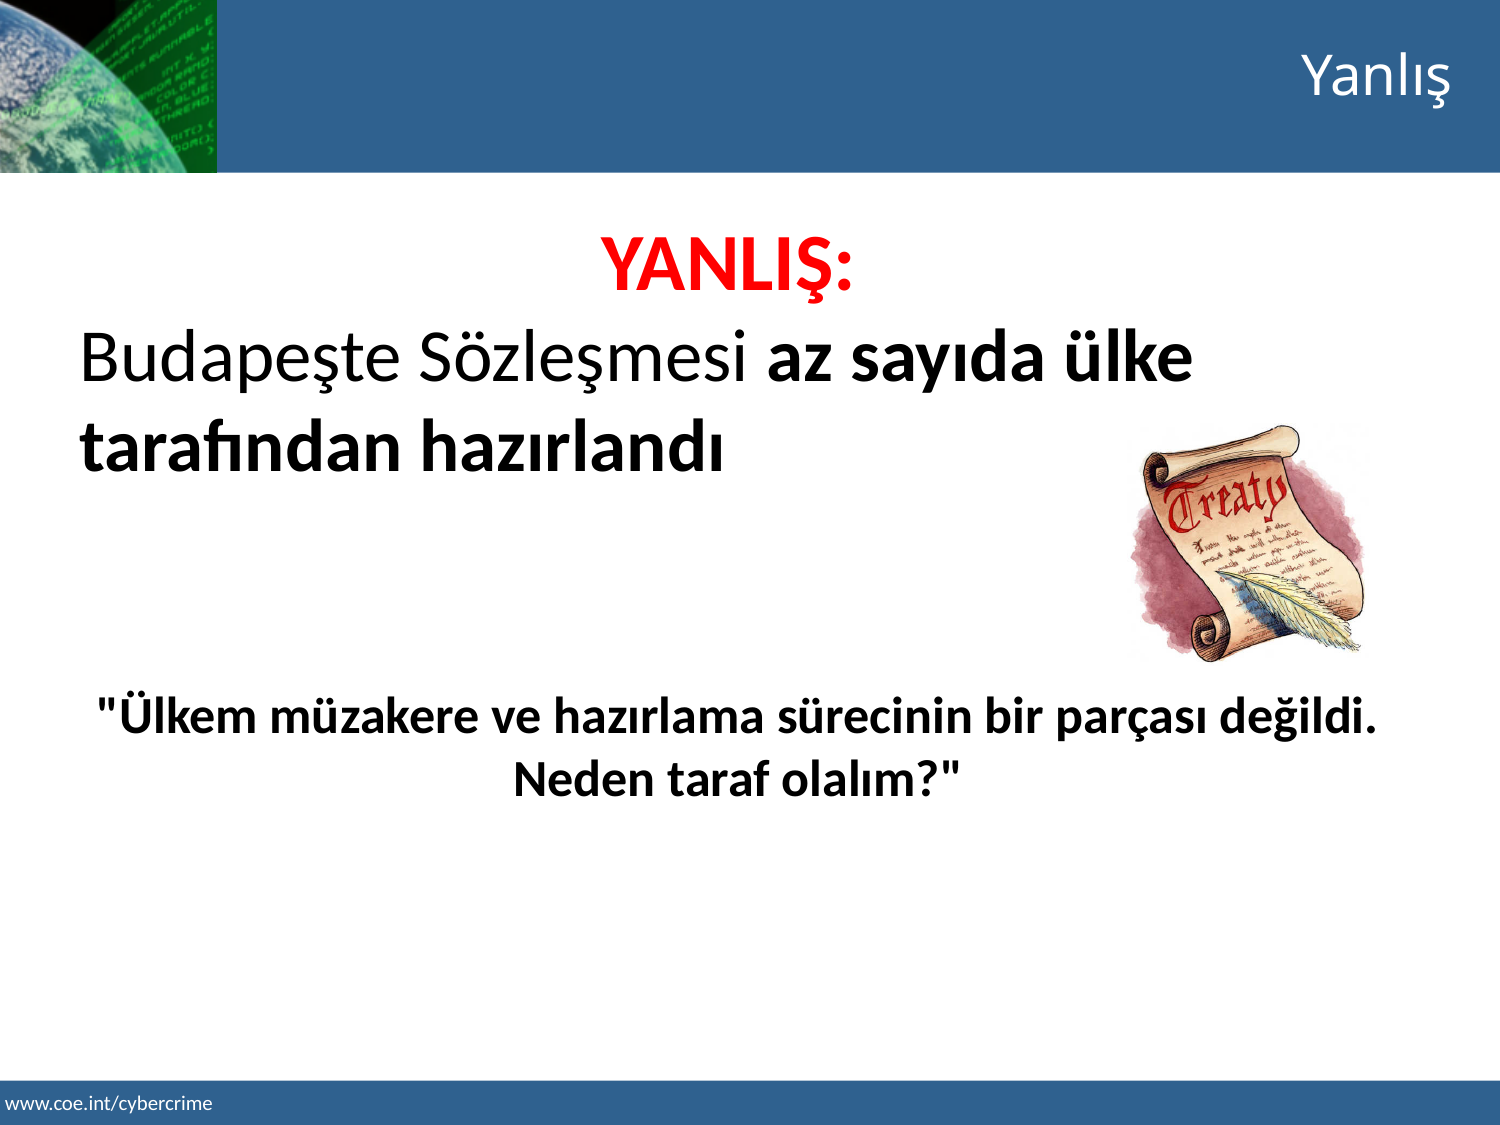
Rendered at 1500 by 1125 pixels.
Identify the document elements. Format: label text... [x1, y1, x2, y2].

picture [0, 0, 217, 173]
picture [1126, 423, 1370, 666]
text_box YANLIŞ: Budapeşte Sözleşmesi az sayıda ülke tarafından hazırlandı "Ülkem müzakere ve hazırlama sürecinin bir parçası değildi. Neden taraf olalım?" [64, 202, 1412, 815]
text_box Yanlış [230, 31, 1483, 114]
